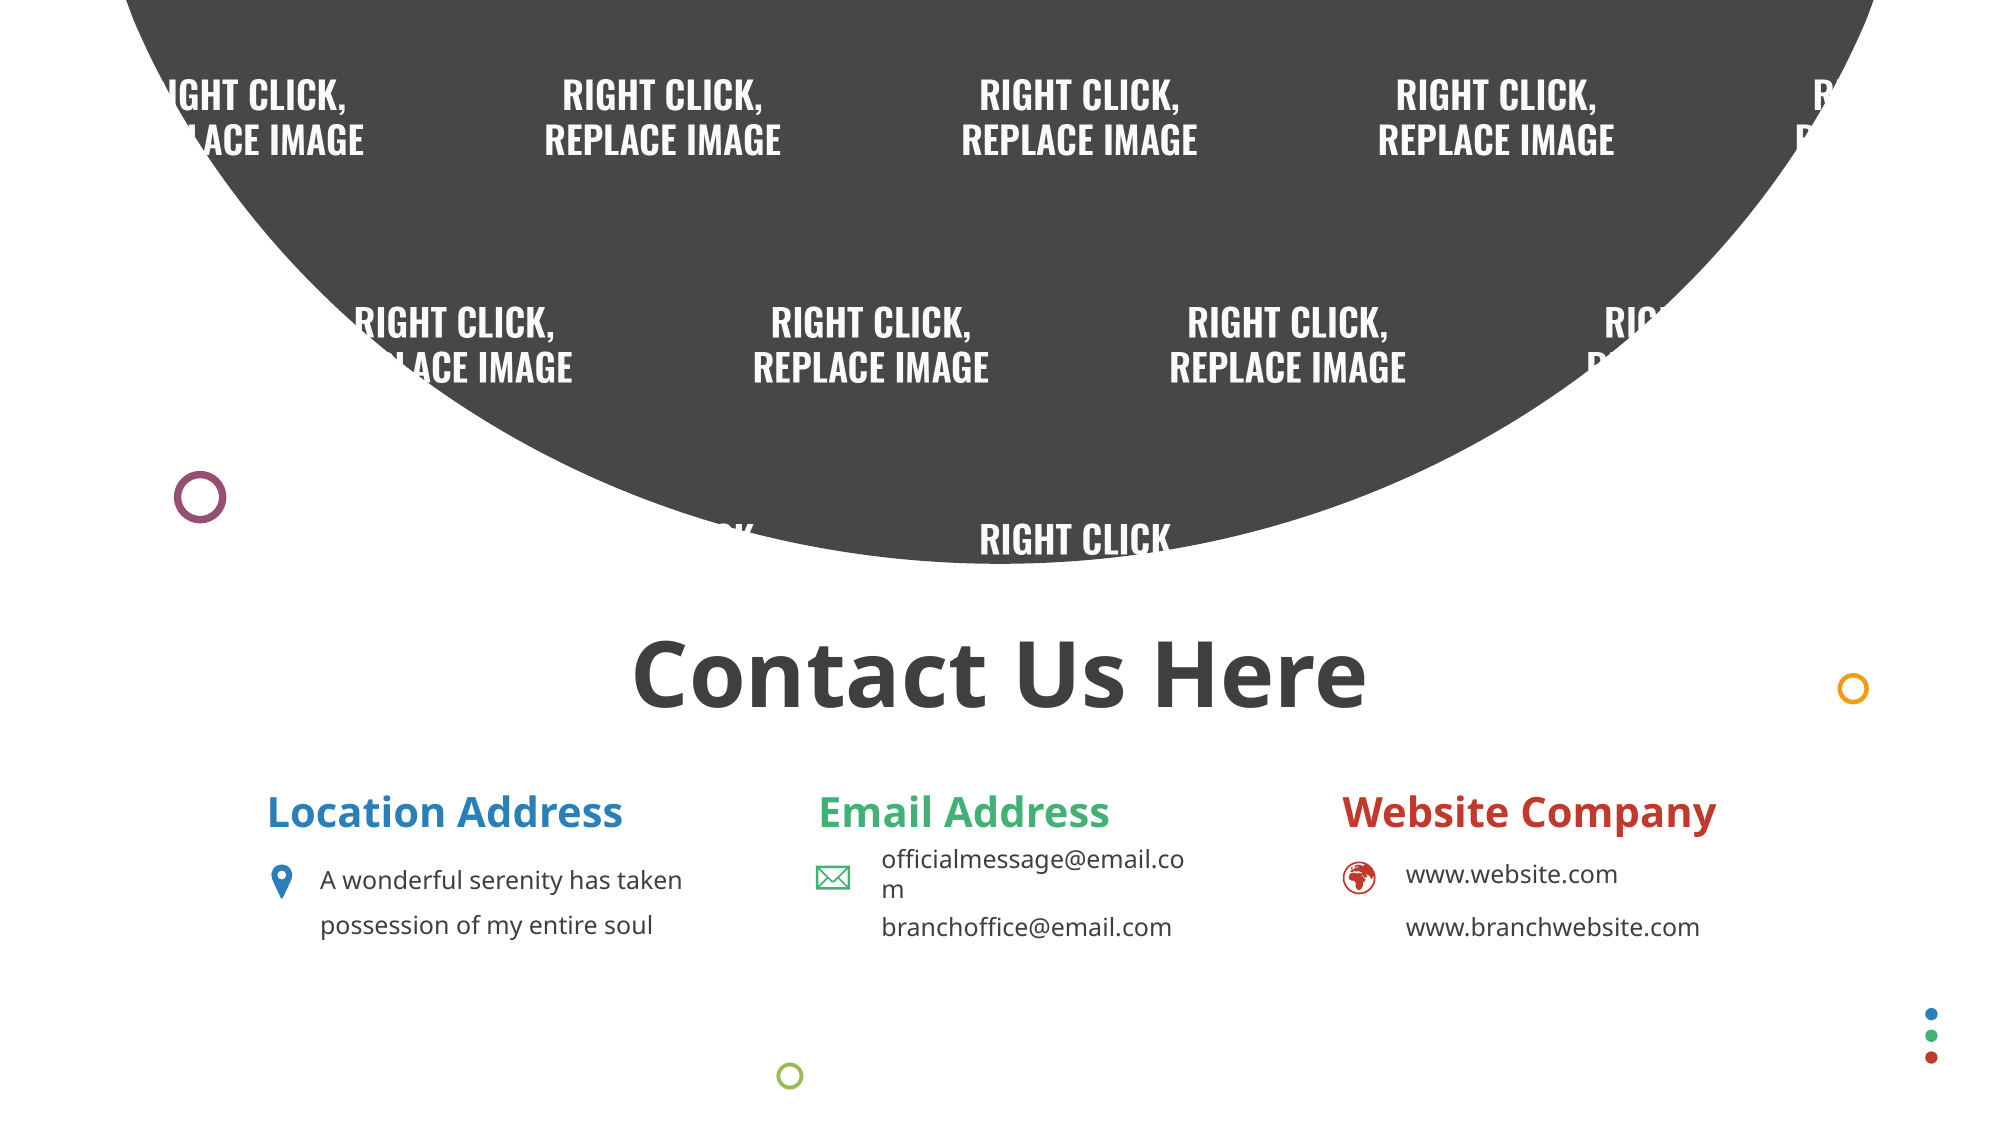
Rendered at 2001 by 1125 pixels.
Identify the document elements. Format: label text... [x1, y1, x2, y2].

text_box [271, 864, 293, 899]
title Contact Us Here [319, 608, 1681, 735]
text_box Website Company [1327, 778, 1748, 844]
text_box officialmessage@email.com [866, 844, 1224, 903]
text_box branchoffice@email.com [866, 903, 1224, 949]
text_box Email Address [803, 778, 1224, 844]
text_box www.website.com [1391, 850, 1748, 896]
text_box A wonderful serenity has taken possession of my entire soul [305, 842, 699, 947]
text_box Location Address [251, 778, 672, 844]
text_box [775, 1061, 805, 1091]
picture [126, 0, 1874, 564]
text_box www.branchwebsite.com [1391, 903, 1748, 949]
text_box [1925, 1007, 1938, 1064]
text_box [815, 865, 851, 890]
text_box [1338, 857, 1380, 899]
text_box [1836, 672, 1870, 706]
